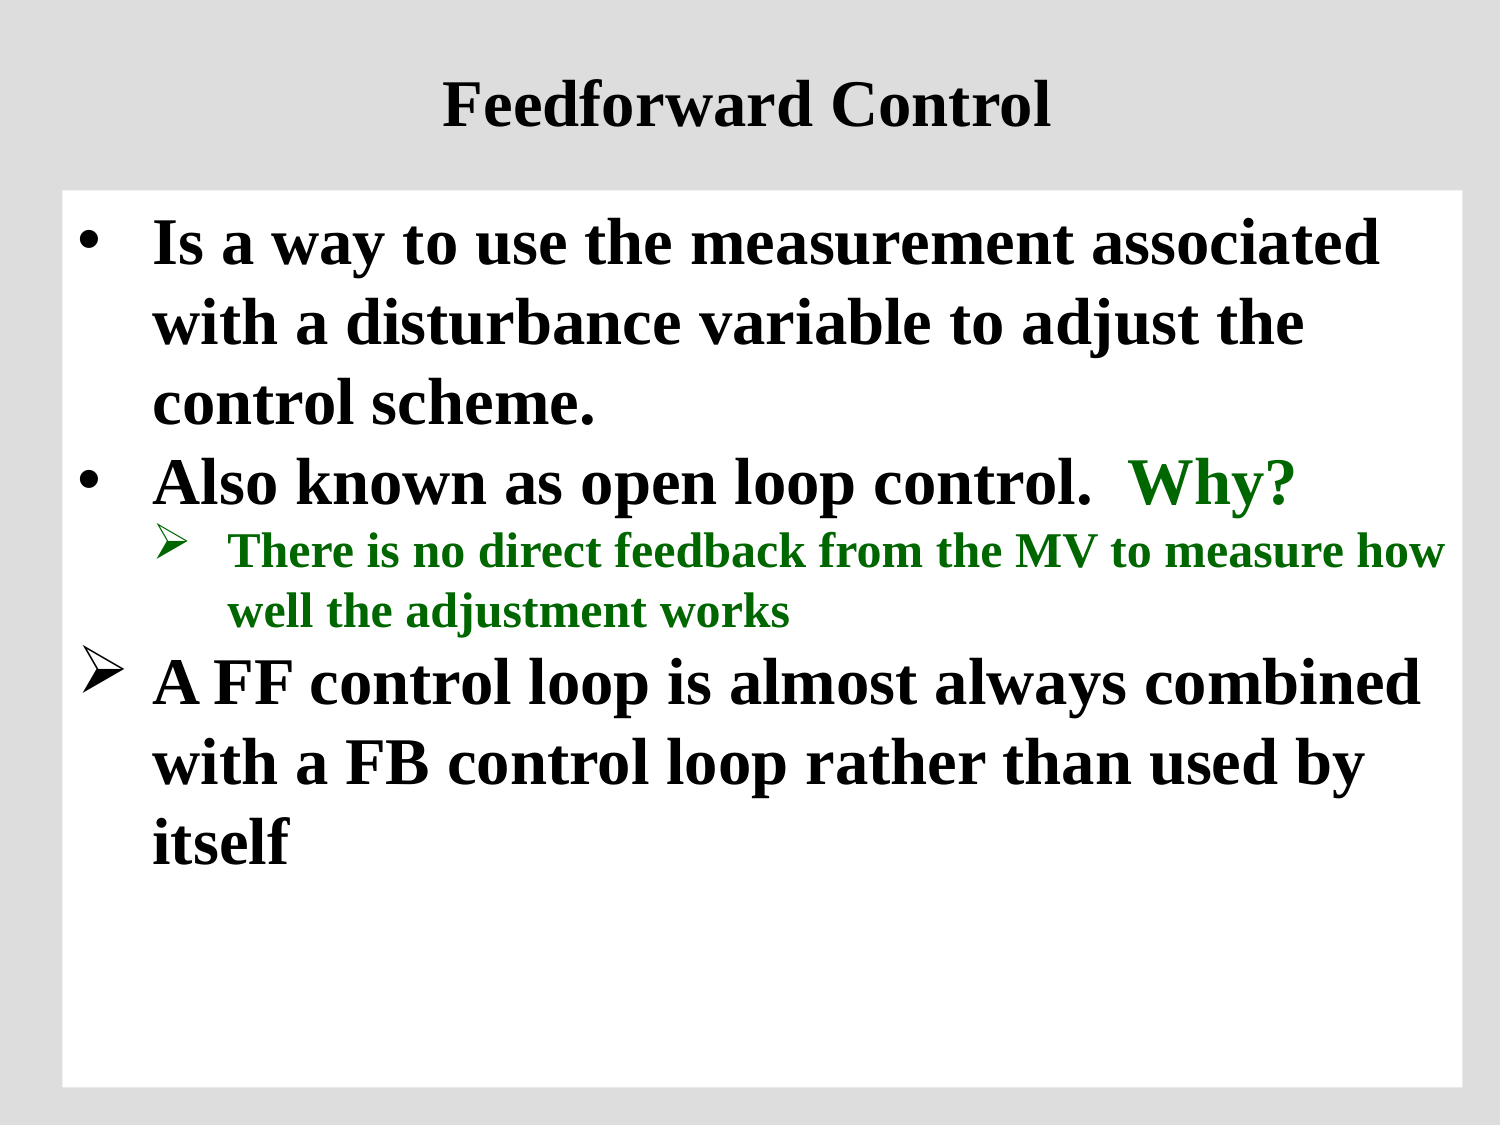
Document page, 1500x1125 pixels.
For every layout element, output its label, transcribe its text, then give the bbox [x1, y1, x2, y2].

subtitle Is a way to use the measurement associated with a disturbance variable to adjust the control scheme. Also known as open loop control. Why? There is no direct feedback from the MV to measure how well the adjustment works A FF control loop is almost always combined with a FB control loop rather than used by itself [62, 190, 1463, 1088]
title Feedforward Control [41, 24, 1454, 175]
